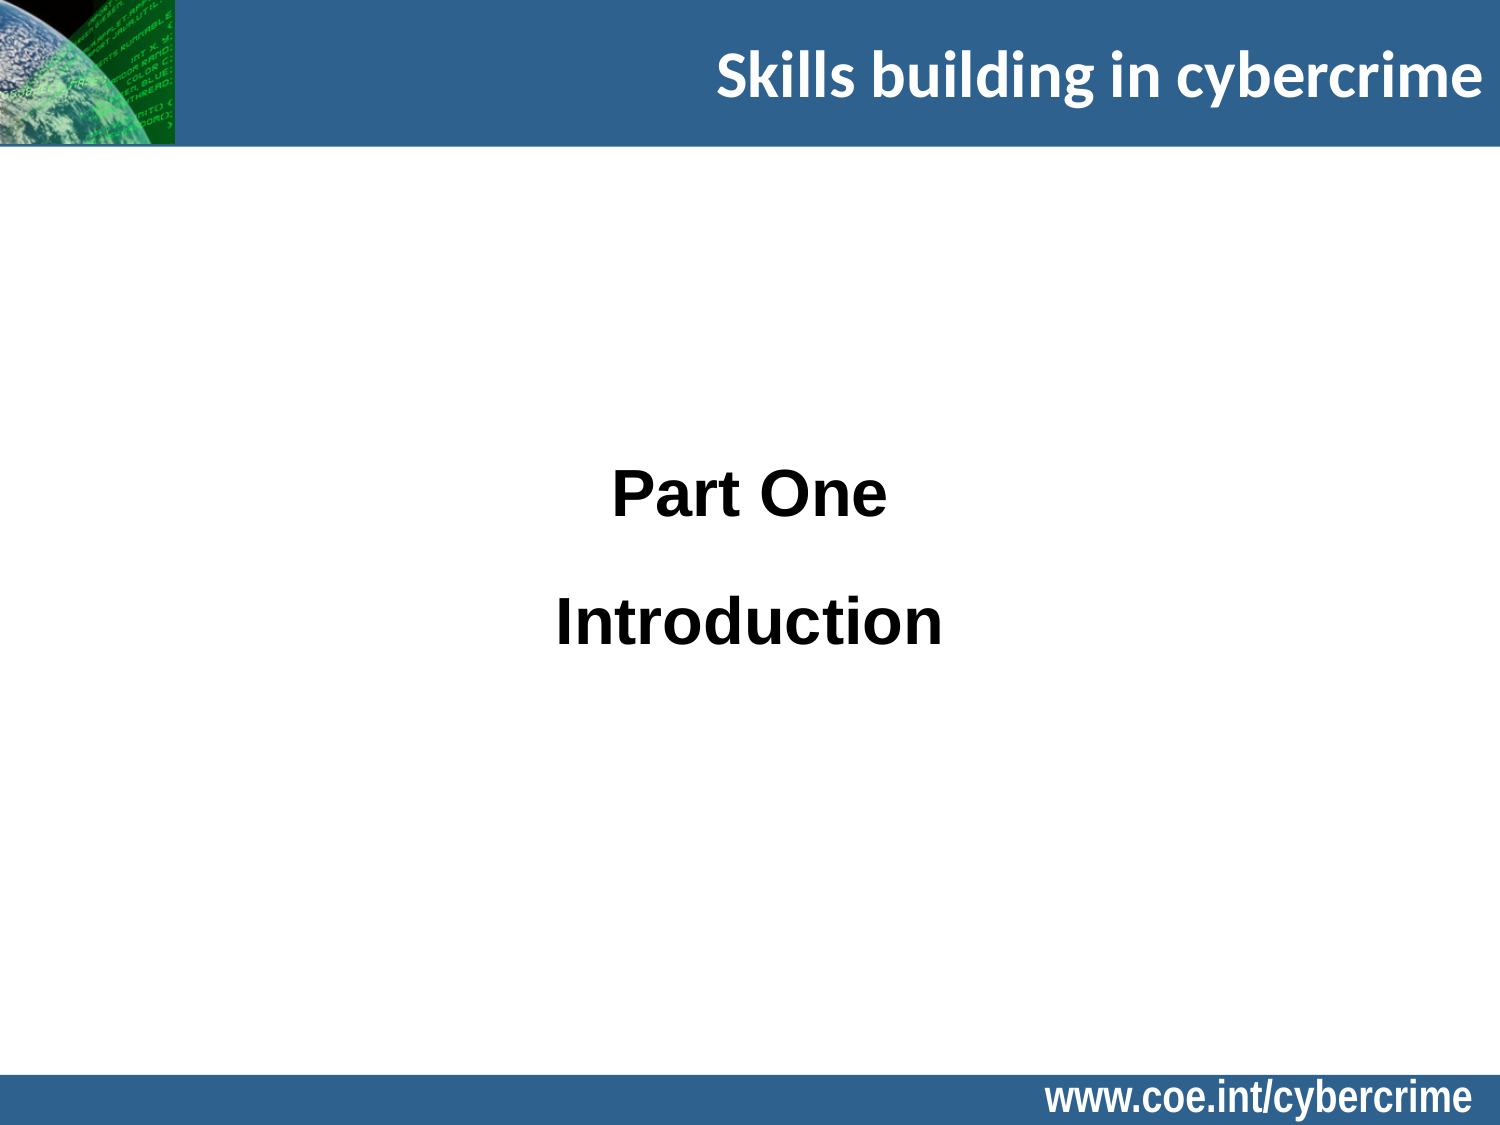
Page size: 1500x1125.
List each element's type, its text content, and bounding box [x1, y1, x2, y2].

text_box Part One Introduction [50, 457, 1450, 665]
text_box [0, 1073, 1030, 1125]
text_box Skills building in cybercrime [177, 0, 1500, 149]
picture [0, 0, 175, 144]
text_box www.coe.int/cybercrime [1030, 1059, 1500, 1125]
